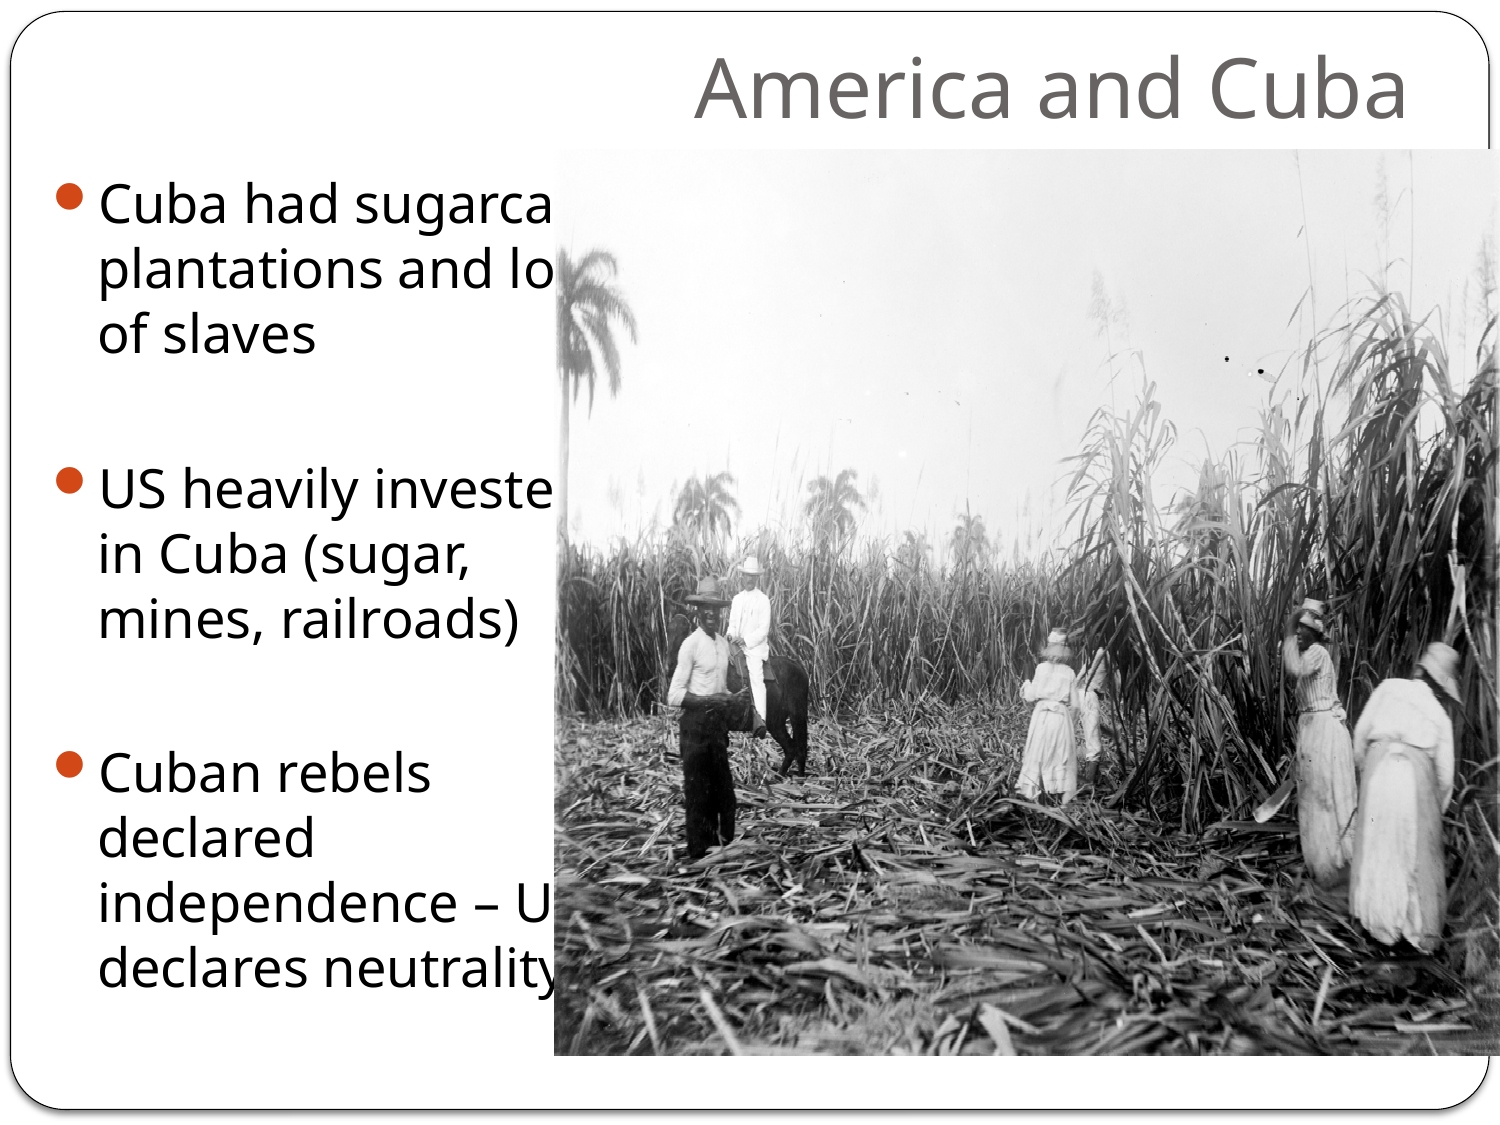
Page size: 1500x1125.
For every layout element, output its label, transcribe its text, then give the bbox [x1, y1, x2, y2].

list Cuba had sugarcane plantations and lots of slaves US heavily invested in Cuba (sugar, mines, railroads) Cuban rebels declared independence – US declares neutrality [37, 162, 548, 1050]
picture [554, 149, 1500, 1056]
title America and Cuba [150, 0, 1425, 150]
